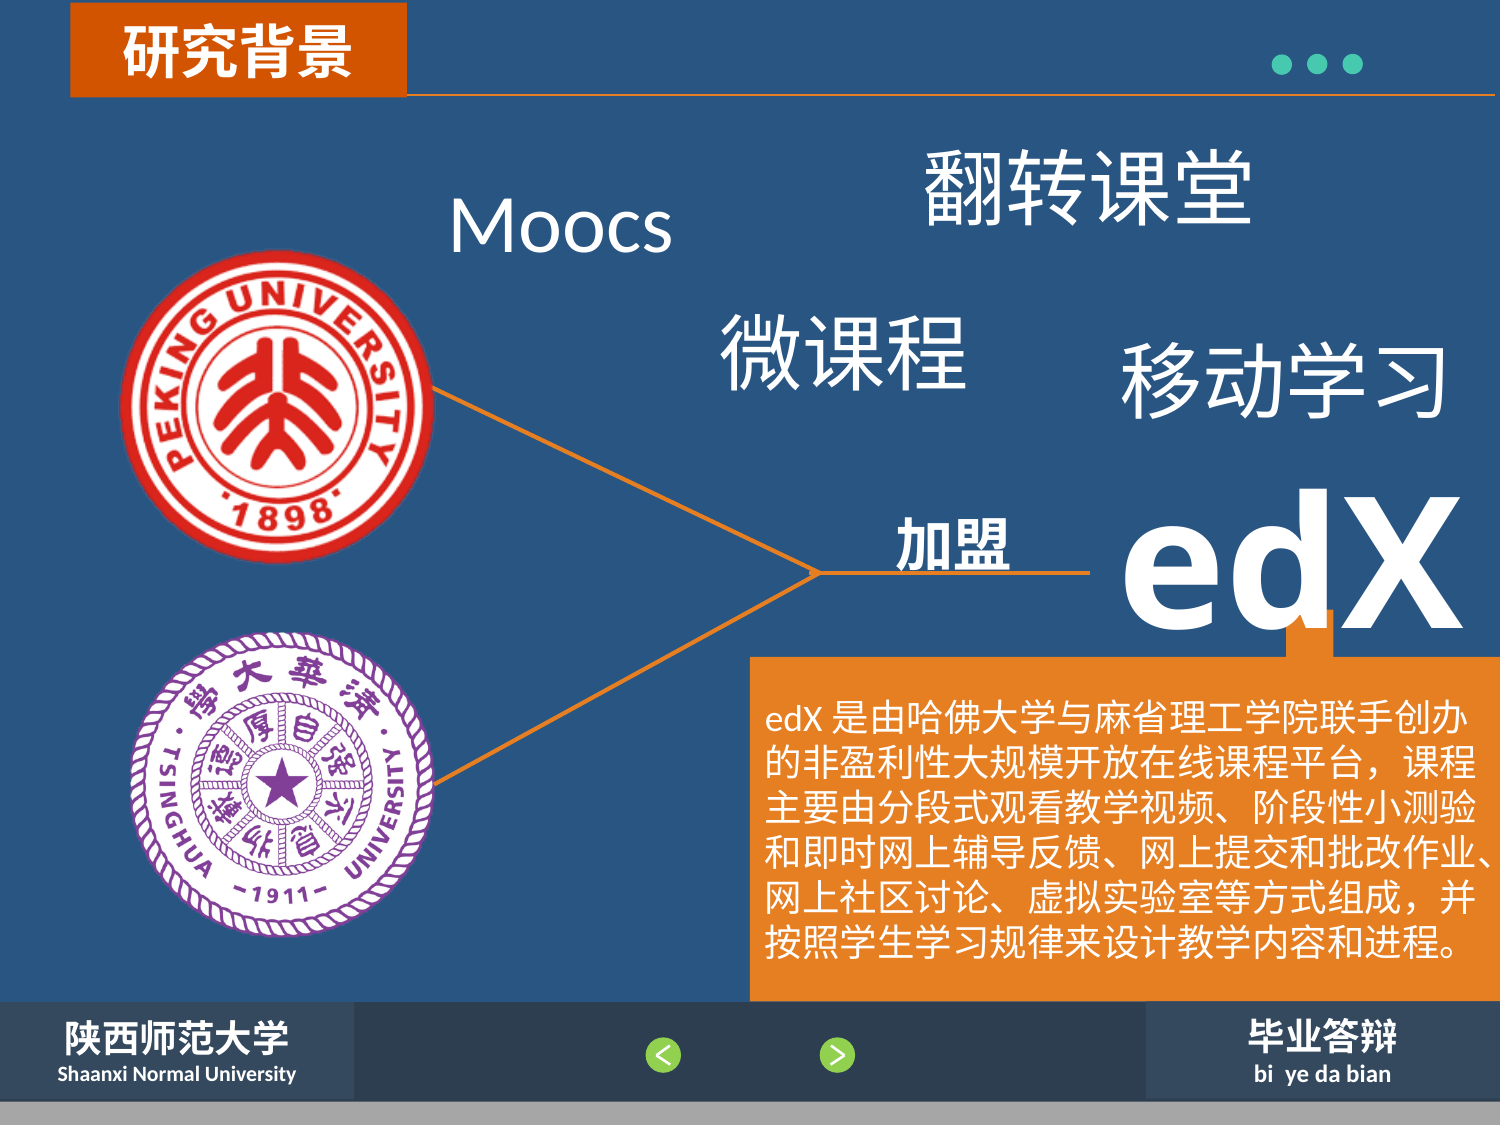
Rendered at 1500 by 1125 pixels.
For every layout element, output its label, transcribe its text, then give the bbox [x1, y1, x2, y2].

text_box [356, 1000, 1144, 1100]
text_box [645, 1037, 682, 1074]
text_box Moocs [432, 161, 690, 277]
picture [128, 630, 435, 939]
text_box [0, 1100, 1500, 1125]
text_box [426, 385, 1091, 785]
text_box edX [1102, 437, 1479, 673]
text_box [70, 2, 1496, 98]
text_box 微课程 [704, 293, 985, 383]
picture [111, 245, 442, 573]
text_box 毕业答辩 bi ye da bian [1144, 999, 1500, 1101]
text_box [819, 1037, 856, 1074]
text_box 移动学习 [1104, 321, 1468, 437]
text_box 陕西师范大学 Shaanxi Normal University [0, 1000, 356, 1101]
text_box edX是由哈佛大学与麻省理工学院联手创办的非盈利性大规模开放在线课程平台，课程主要由分段式观看教学视频、阶段性小测验和即时网上辅导反馈、网上提交和批改作业、网上社区讨论、虚拟实验室等方式组成，并按照学生学习规律来设计教学内容和进程。 [748, 655, 1500, 1000]
text_box 翻转课堂 [907, 129, 1271, 244]
